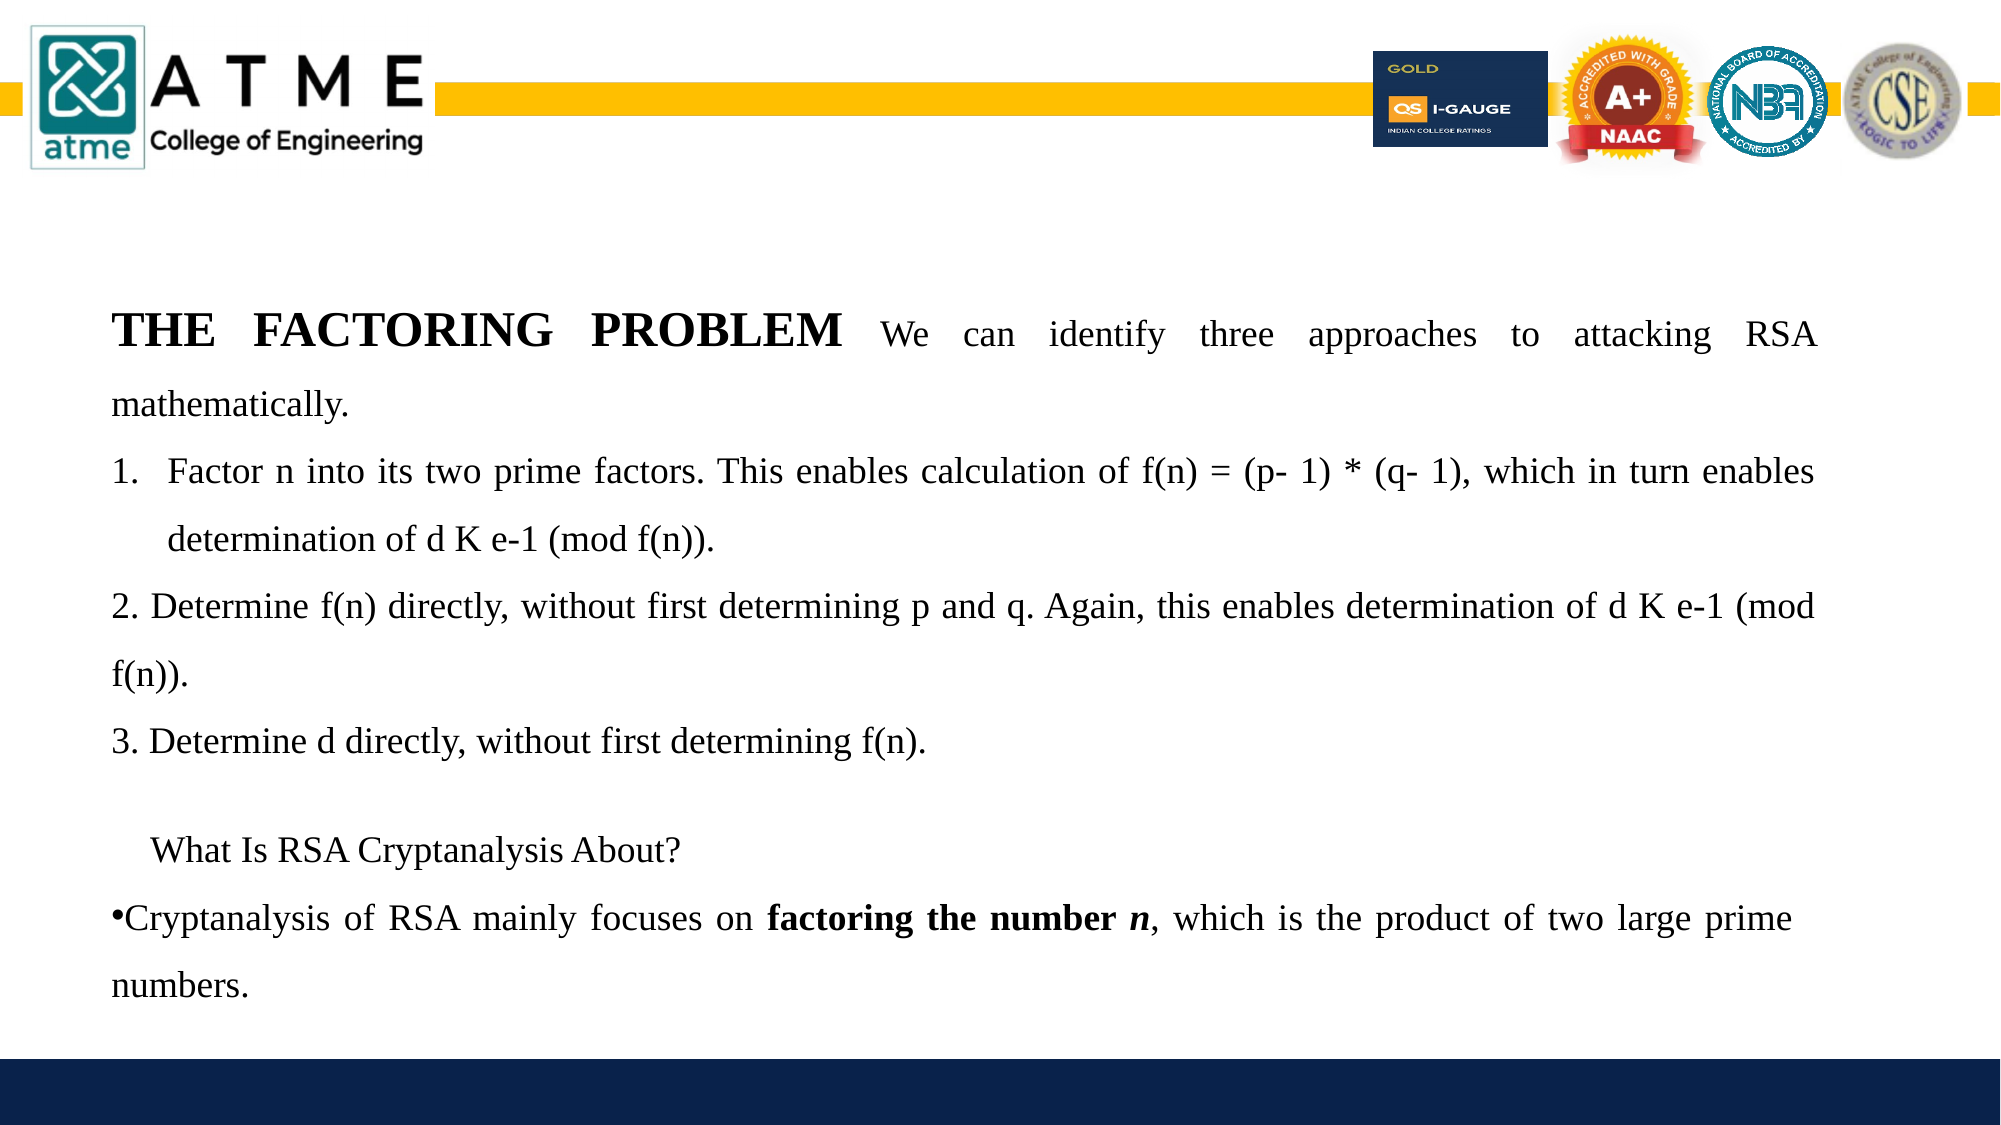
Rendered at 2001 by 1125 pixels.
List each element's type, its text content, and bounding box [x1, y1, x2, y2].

picture [0, 1059, 2001, 1125]
picture [1373, 20, 1828, 180]
picture [1840, 26, 1968, 176]
picture [22, 15, 435, 178]
text_box THE FACTORING PROBLEM We can identify three approaches to attacking RSA mathematically. Factor n into its two prime factors. This enables calculation of f(n) = (p- 1) * (q- 1), which in turn enables determination of d K e-1 (mod f(n)). 2. Determine f(n) directly, without first determining p and q. Again, this enables determination of d K e-1 (mod f(n)). 3. Determine d directly, without first determining f(n). [96, 259, 1833, 769]
text_box 🔐 What Is RSA Cryptanalysis About? Cryptanalysis of RSA mainly focuses on factoring the number n, which is the product of two large prime numbers. [96, 795, 1808, 1013]
